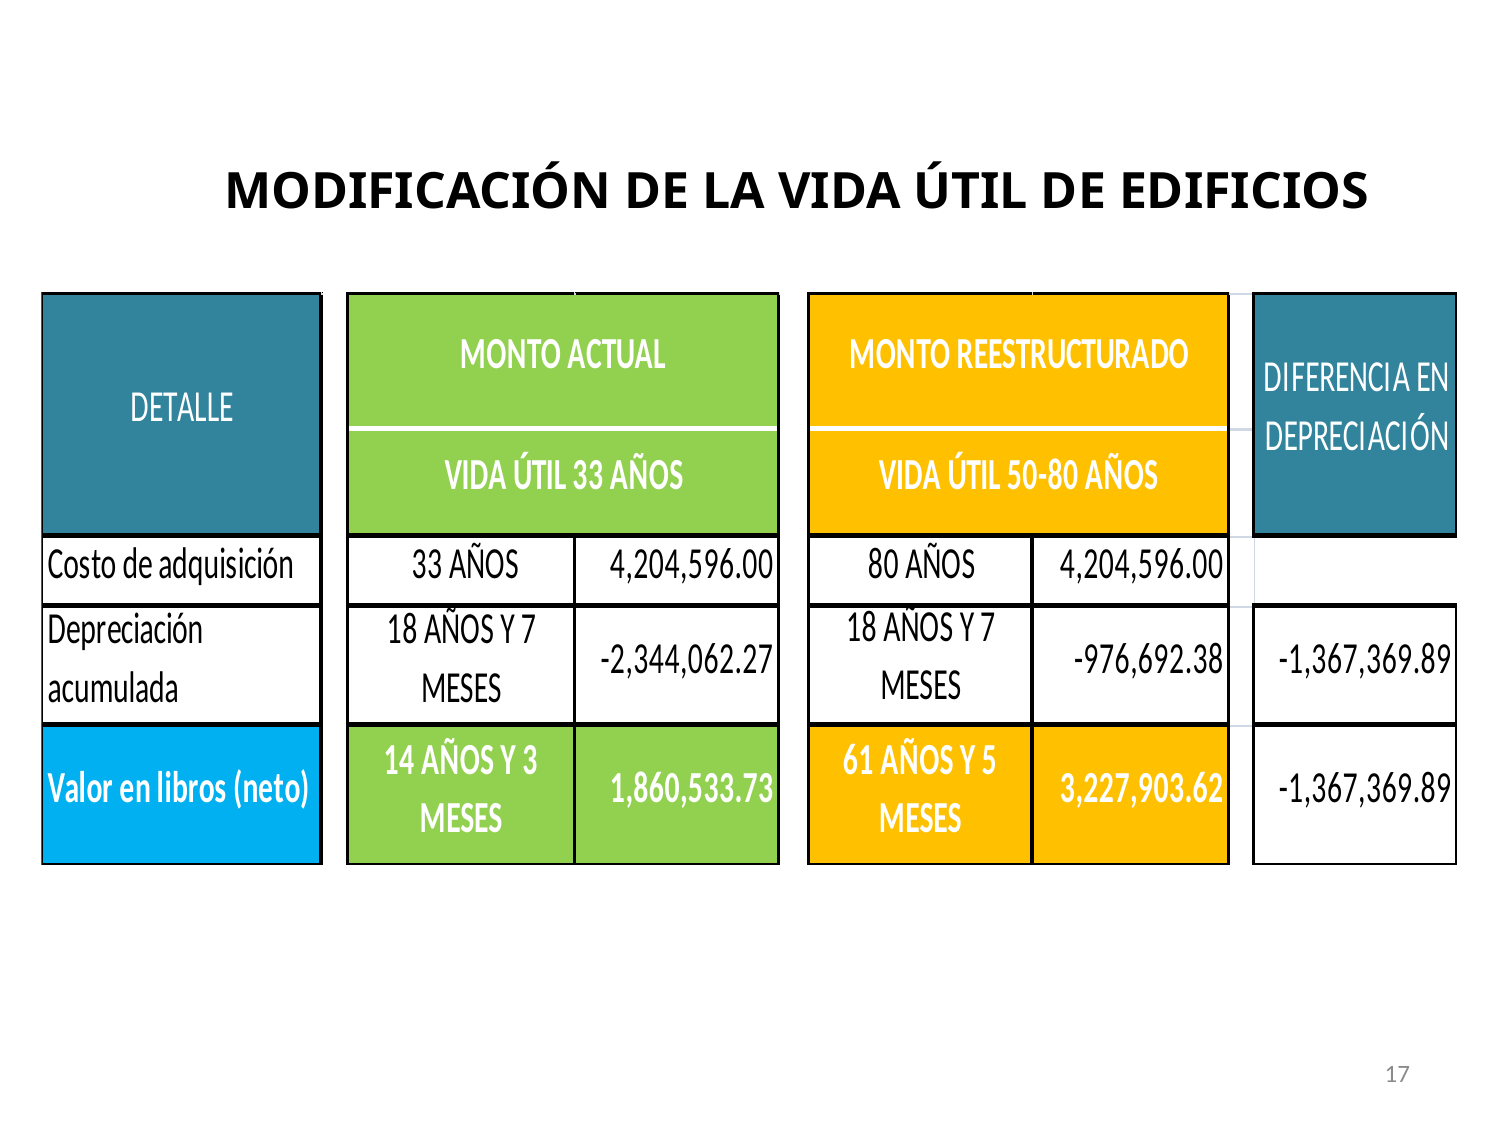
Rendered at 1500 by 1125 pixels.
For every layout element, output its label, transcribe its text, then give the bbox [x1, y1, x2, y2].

slide_number 17 [1347, 1042, 1425, 1103]
picture [41, 292, 1459, 868]
title MODIFICACIÓN DE LA VIDA ÚTIL DE EDIFICIOS [82, 87, 1500, 290]
